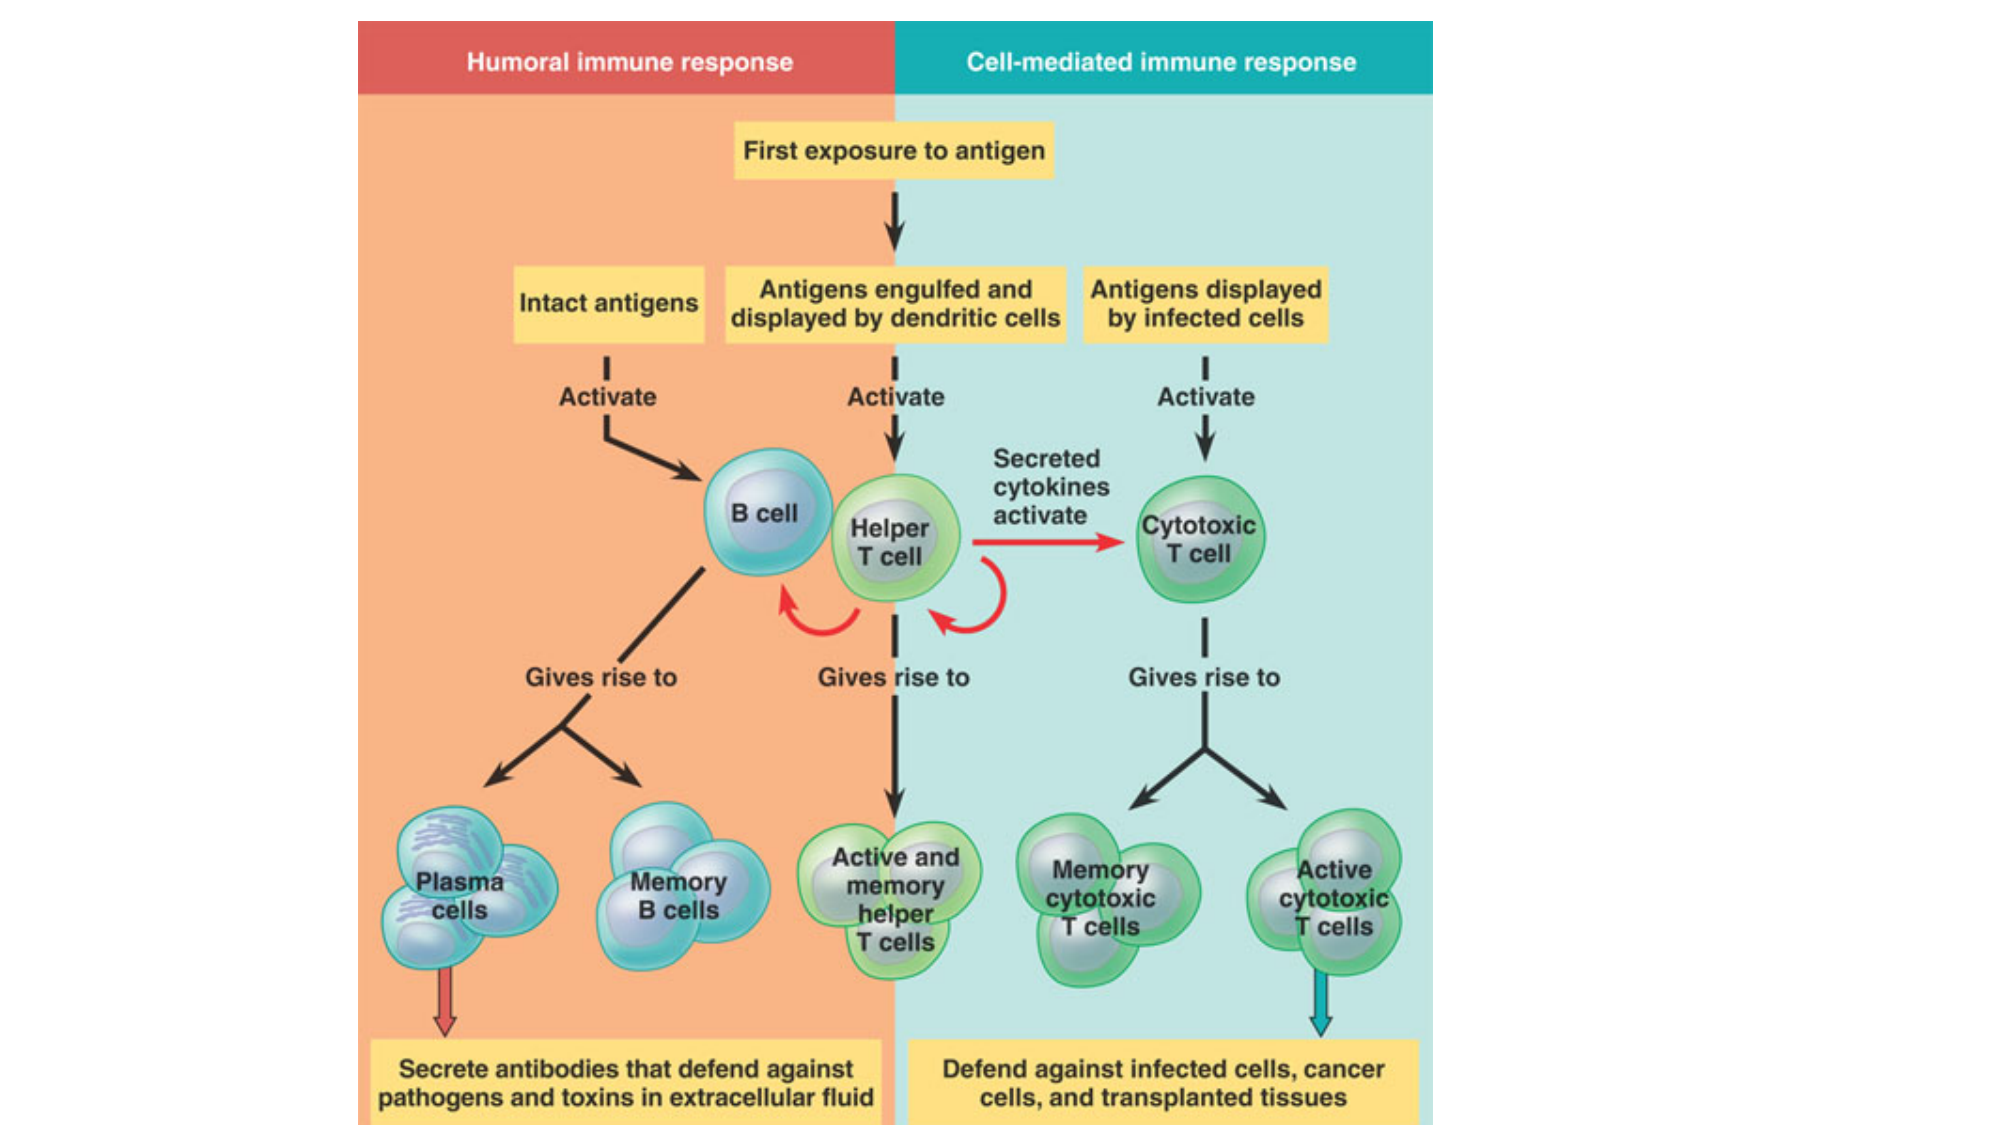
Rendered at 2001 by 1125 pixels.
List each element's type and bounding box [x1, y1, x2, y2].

picture [358, 20, 1434, 1125]
